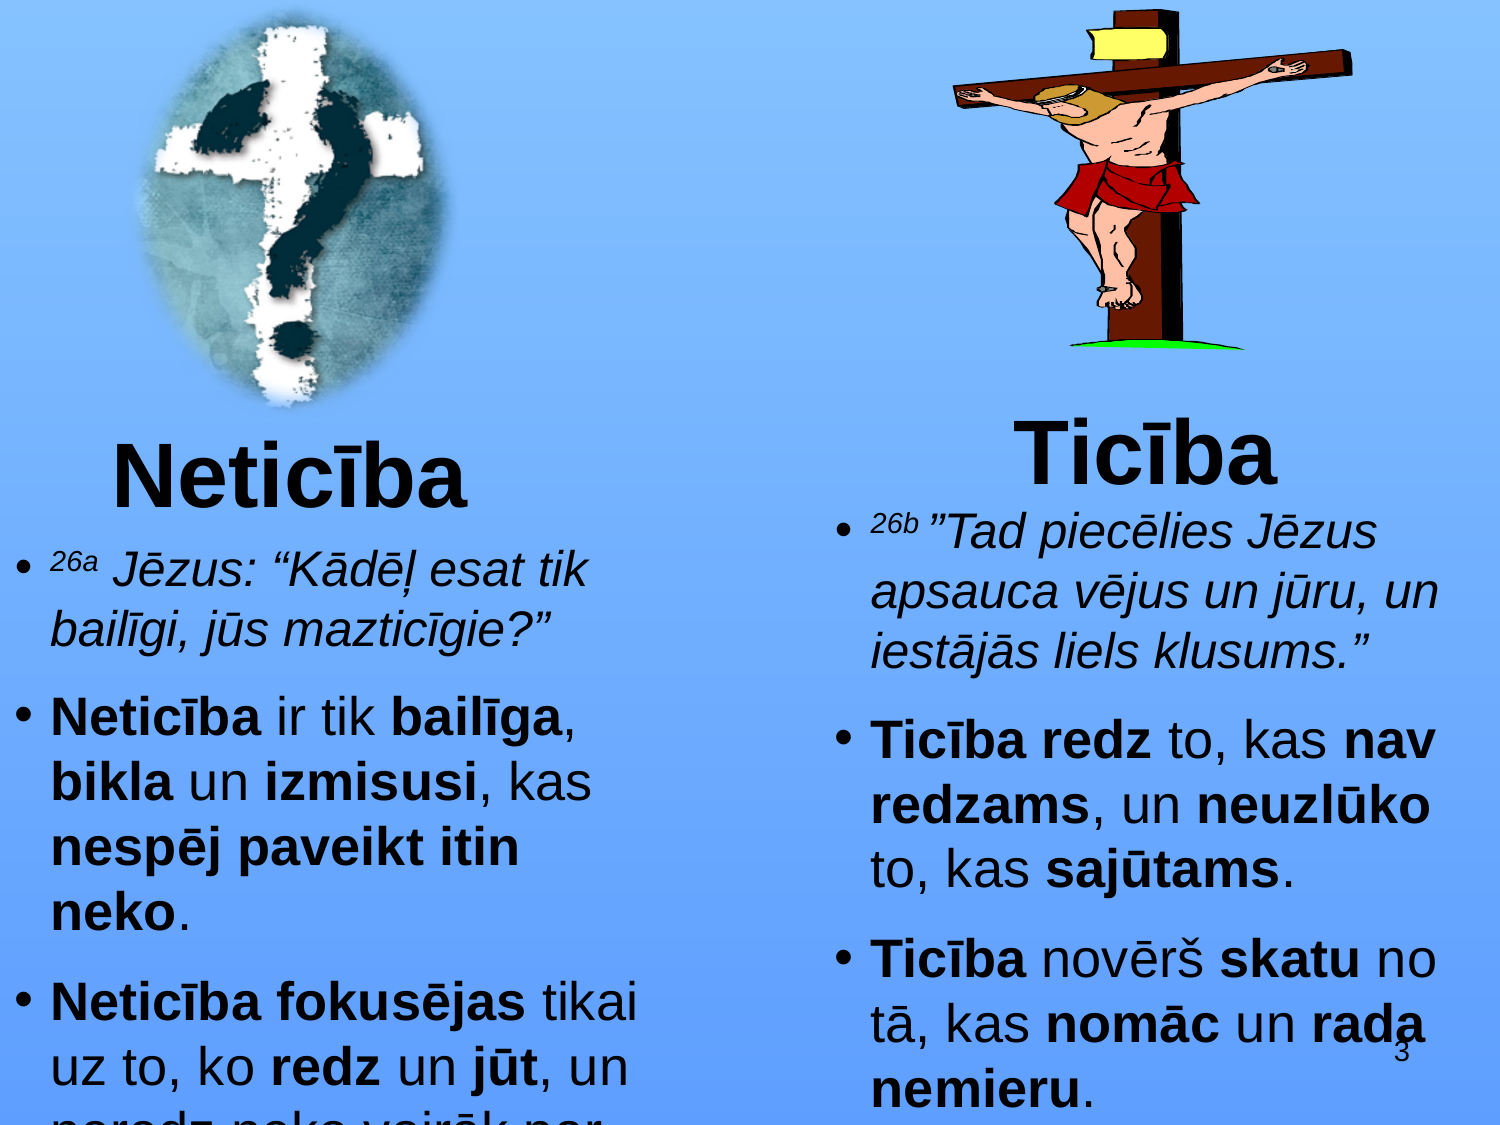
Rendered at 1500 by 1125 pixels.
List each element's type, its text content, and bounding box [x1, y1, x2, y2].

picture [950, 9, 1353, 351]
text_box Neticība [29, 408, 550, 597]
text_box Ticība [820, 385, 1471, 573]
text_box 26a Jēzus: “Kādēļ esat tik bailīgi, jūs mazticīgie?” Neticība ir tik bailīga, bikla un izmisusi, kas nespēj paveikt itin neko. Neticība fokusējas tikai uz to, ko redz un jūt, un neredz neko vairāk par to. [0, 529, 668, 1125]
text_box 26b ”Tad piecēlies Jēzus apsauca vējus un jūru, un iestājās liels klusums.” Ticība redz to, kas nav redzams, un neuzlūko to, kas sajūtams. Ticība novērš skatu no tā, kas nomāc un rada nemieru. [820, 491, 1500, 1125]
picture [123, 0, 461, 421]
